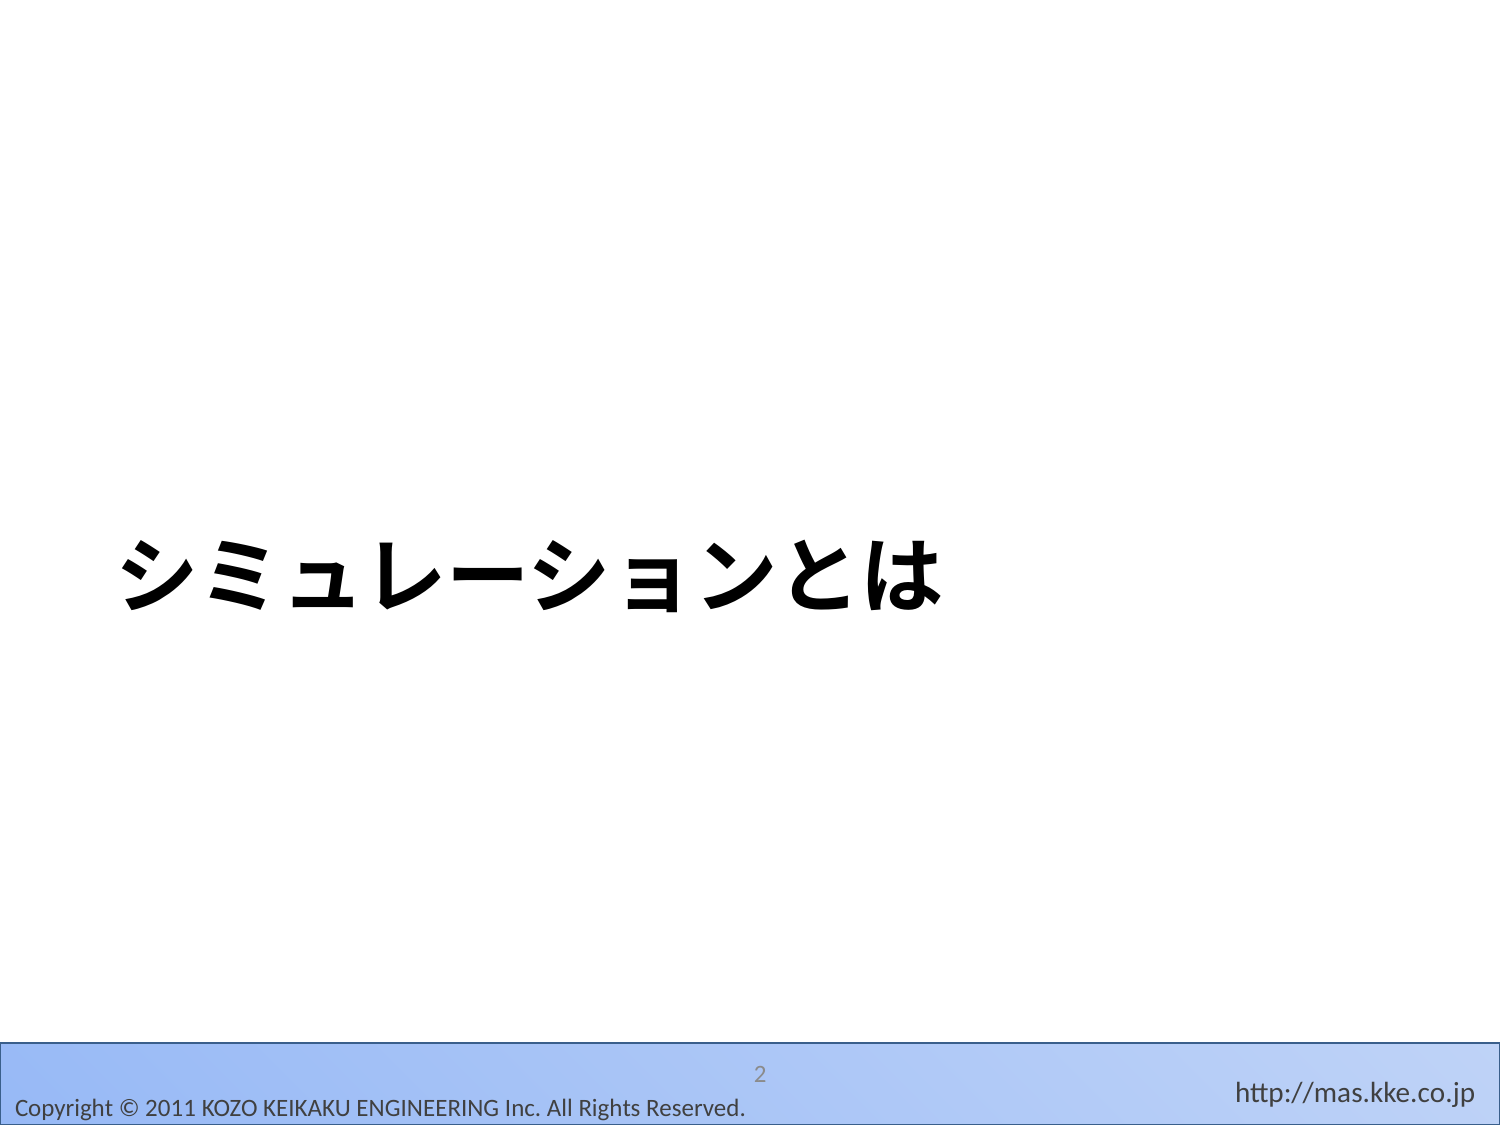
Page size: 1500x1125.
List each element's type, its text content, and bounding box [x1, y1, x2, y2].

title シミュレーションとは [100, 515, 1376, 739]
footer Copyright © 2011 KOZO KEIKAKU ENGINEERING Inc. All Rights Reserved. [0, 1088, 988, 1125]
slide_number 2 [653, 1042, 868, 1103]
